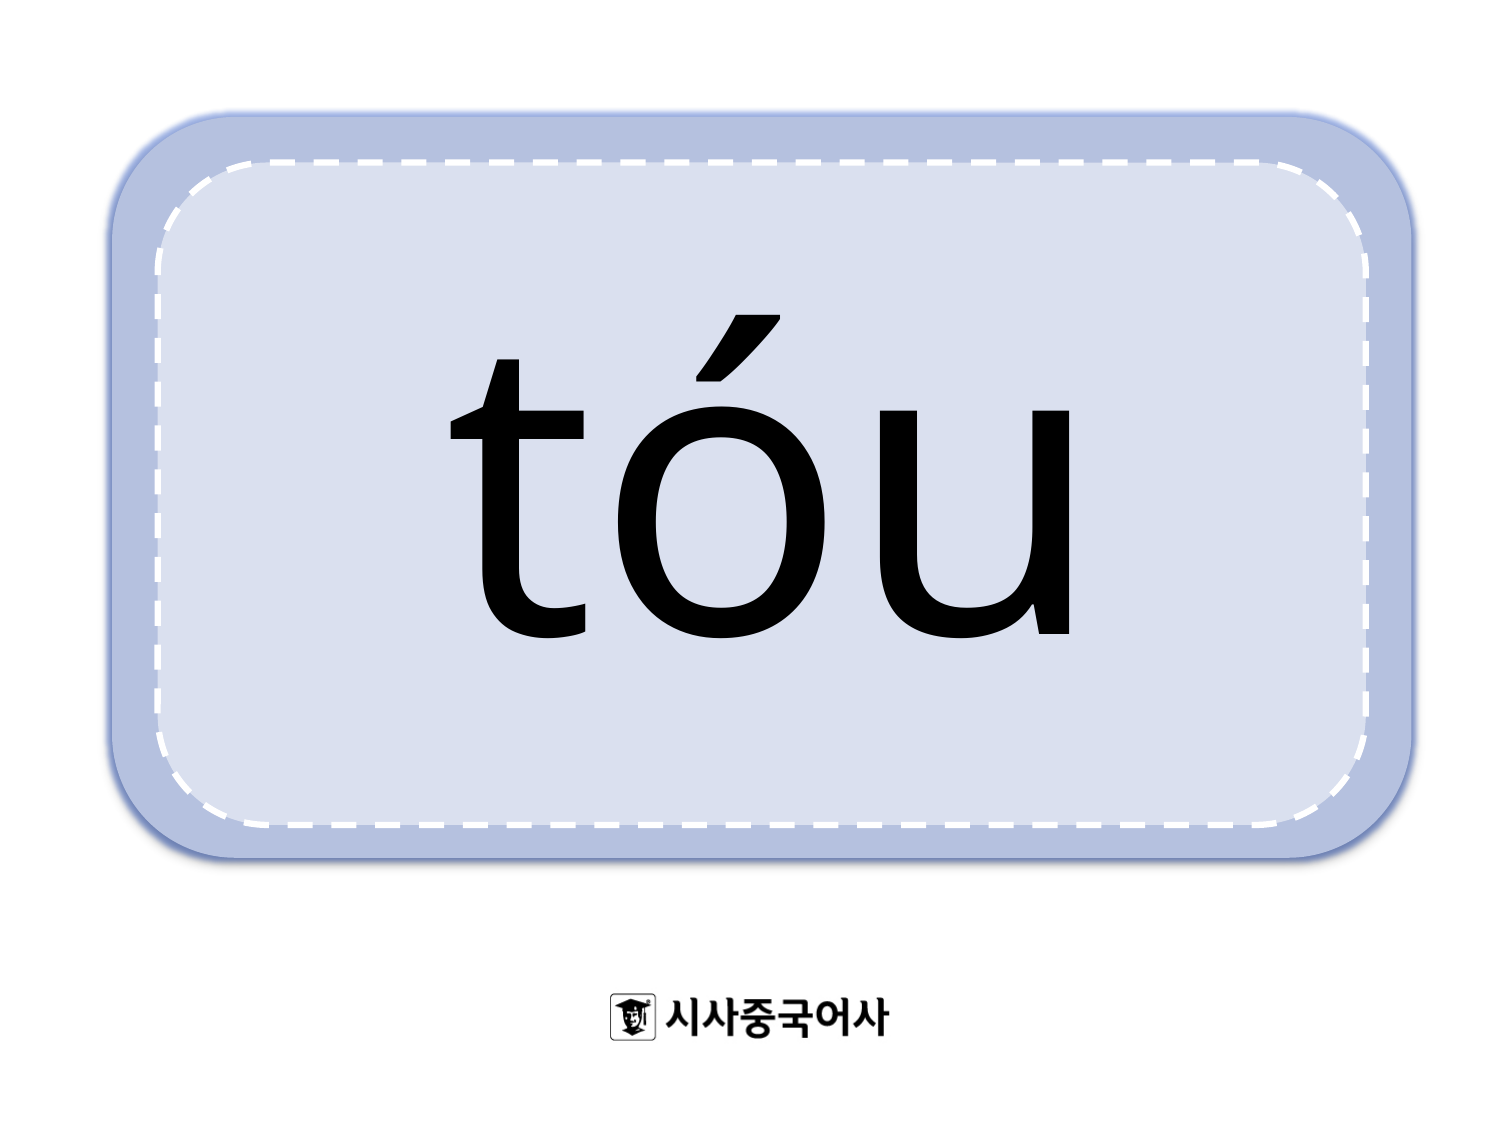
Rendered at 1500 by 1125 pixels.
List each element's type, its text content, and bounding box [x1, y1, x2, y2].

text_box tóu [171, 136, 1380, 799]
picture [602, 987, 898, 1047]
